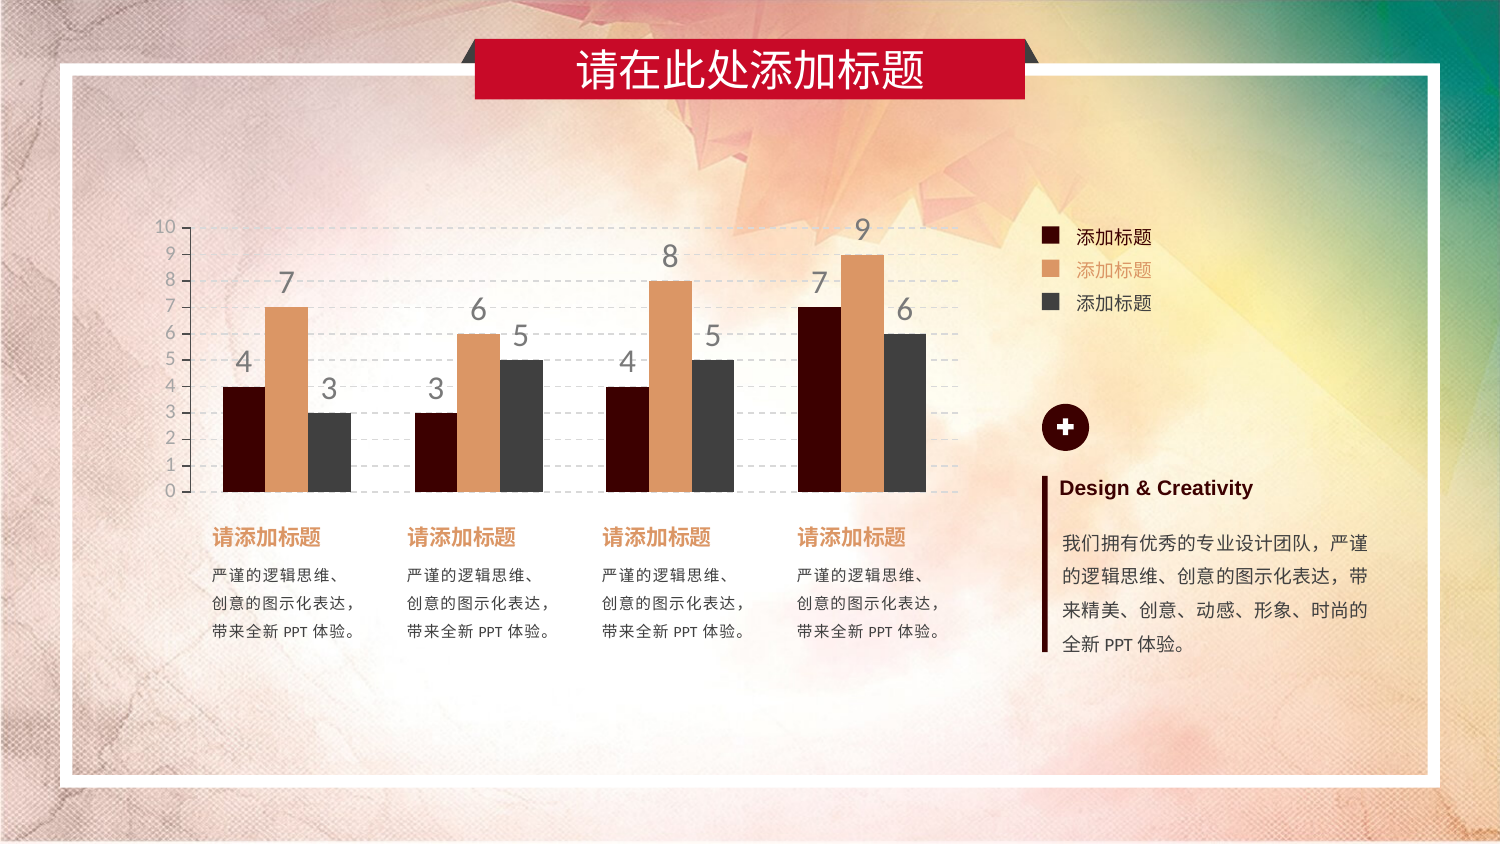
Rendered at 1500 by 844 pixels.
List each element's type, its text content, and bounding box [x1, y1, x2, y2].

text_box [1041, 292, 1060, 311]
text_box 严谨的逻辑思维、创意的图示化表达，带来全新PPT体验。 [782, 549, 947, 649]
text_box 请在此处添加标题 [474, 38, 1025, 100]
text_box 请添加标题 [588, 516, 727, 558]
text_box [1026, 38, 1041, 65]
text_box [59, 62, 1441, 789]
picture [0, 0, 1500, 844]
text_box 严谨的逻辑思维、创意的图示化表达，带来全新PPT体验。 [587, 549, 752, 649]
text_box 添加标题 [1061, 218, 1167, 251]
text_box [459, 38, 474, 65]
text_box 请添加标题 [783, 516, 922, 558]
text_box 添加标题 [1061, 284, 1167, 322]
text_box 我们拥有优秀的专业设计团队，严谨的逻辑思维、创意的图示化表达，带来精美、创意、动感、形象、时尚的全新PPT体验。 [1047, 512, 1384, 663]
text_box 请添加标题 [393, 516, 532, 558]
text_box 请添加标题 [198, 516, 337, 558]
text_box [1041, 475, 1048, 653]
text_box Design & Creativity [1044, 467, 1269, 508]
text_box 添加标题 [1061, 251, 1167, 284]
text_box 严谨的逻辑思维、创意的图示化表达，带来全新PPT体验。 [392, 549, 557, 649]
text_box [1041, 226, 1060, 244]
text_box [1041, 259, 1060, 277]
chart [137, 212, 976, 509]
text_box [1041, 403, 1090, 451]
text_box 严谨的逻辑思维、创意的图示化表达，带来全新PPT体验。 [197, 549, 362, 649]
